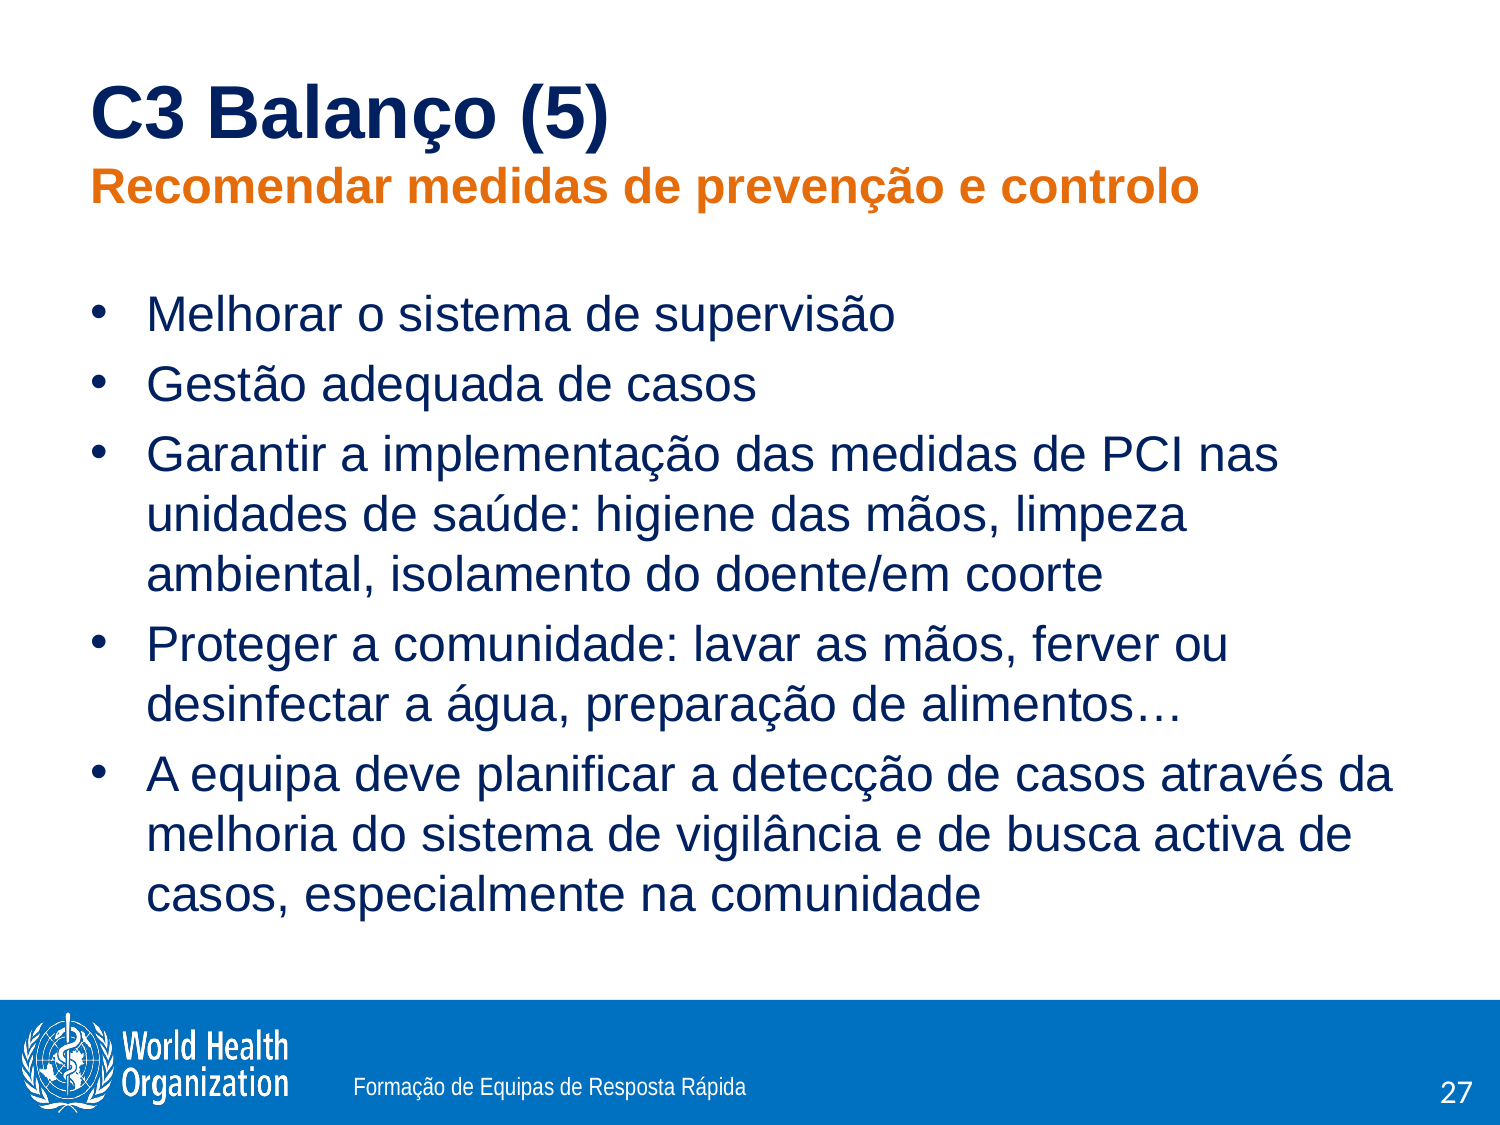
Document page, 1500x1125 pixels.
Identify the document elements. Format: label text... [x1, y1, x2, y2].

list Melhorar o sistema de supervisão Gestão adequada de casos Garantir a implementação das medidas de PCI nas unidades de saúde: higiene das mãos, limpeza ambiental, isolamento do doente/em coorte Proteger a comunidade: lavar as mãos, ferver ou desinfectar a água, preparação de alimentos… A equipa deve planificar a detecção de casos através da melhoria do sistema de vigilância e de busca activa de casos, especialmente na comunidade [75, 274, 1425, 1000]
picture [21, 1012, 288, 1113]
title C3 Balanço (5) Recomendar medidas de prevenção e controlo [75, 45, 1425, 233]
